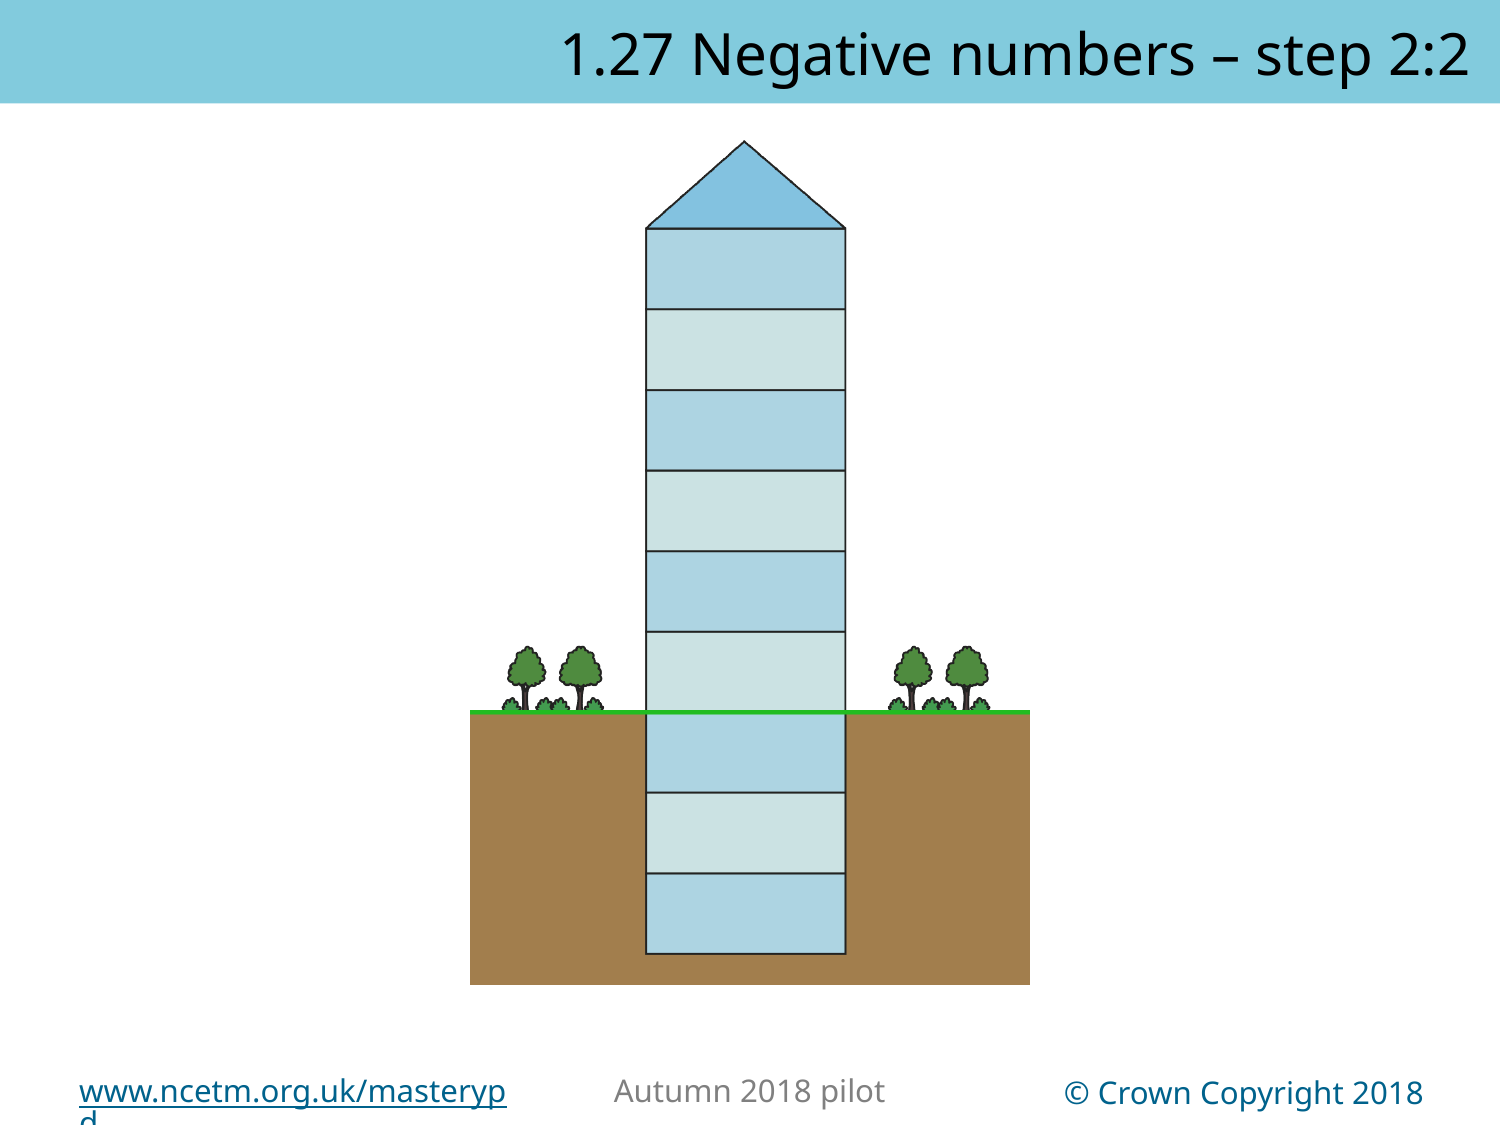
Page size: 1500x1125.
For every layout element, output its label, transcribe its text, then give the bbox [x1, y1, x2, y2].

picture [470, 140, 1030, 985]
list 1.27 Negative numbers – step 2:2 [0, 0, 1500, 104]
